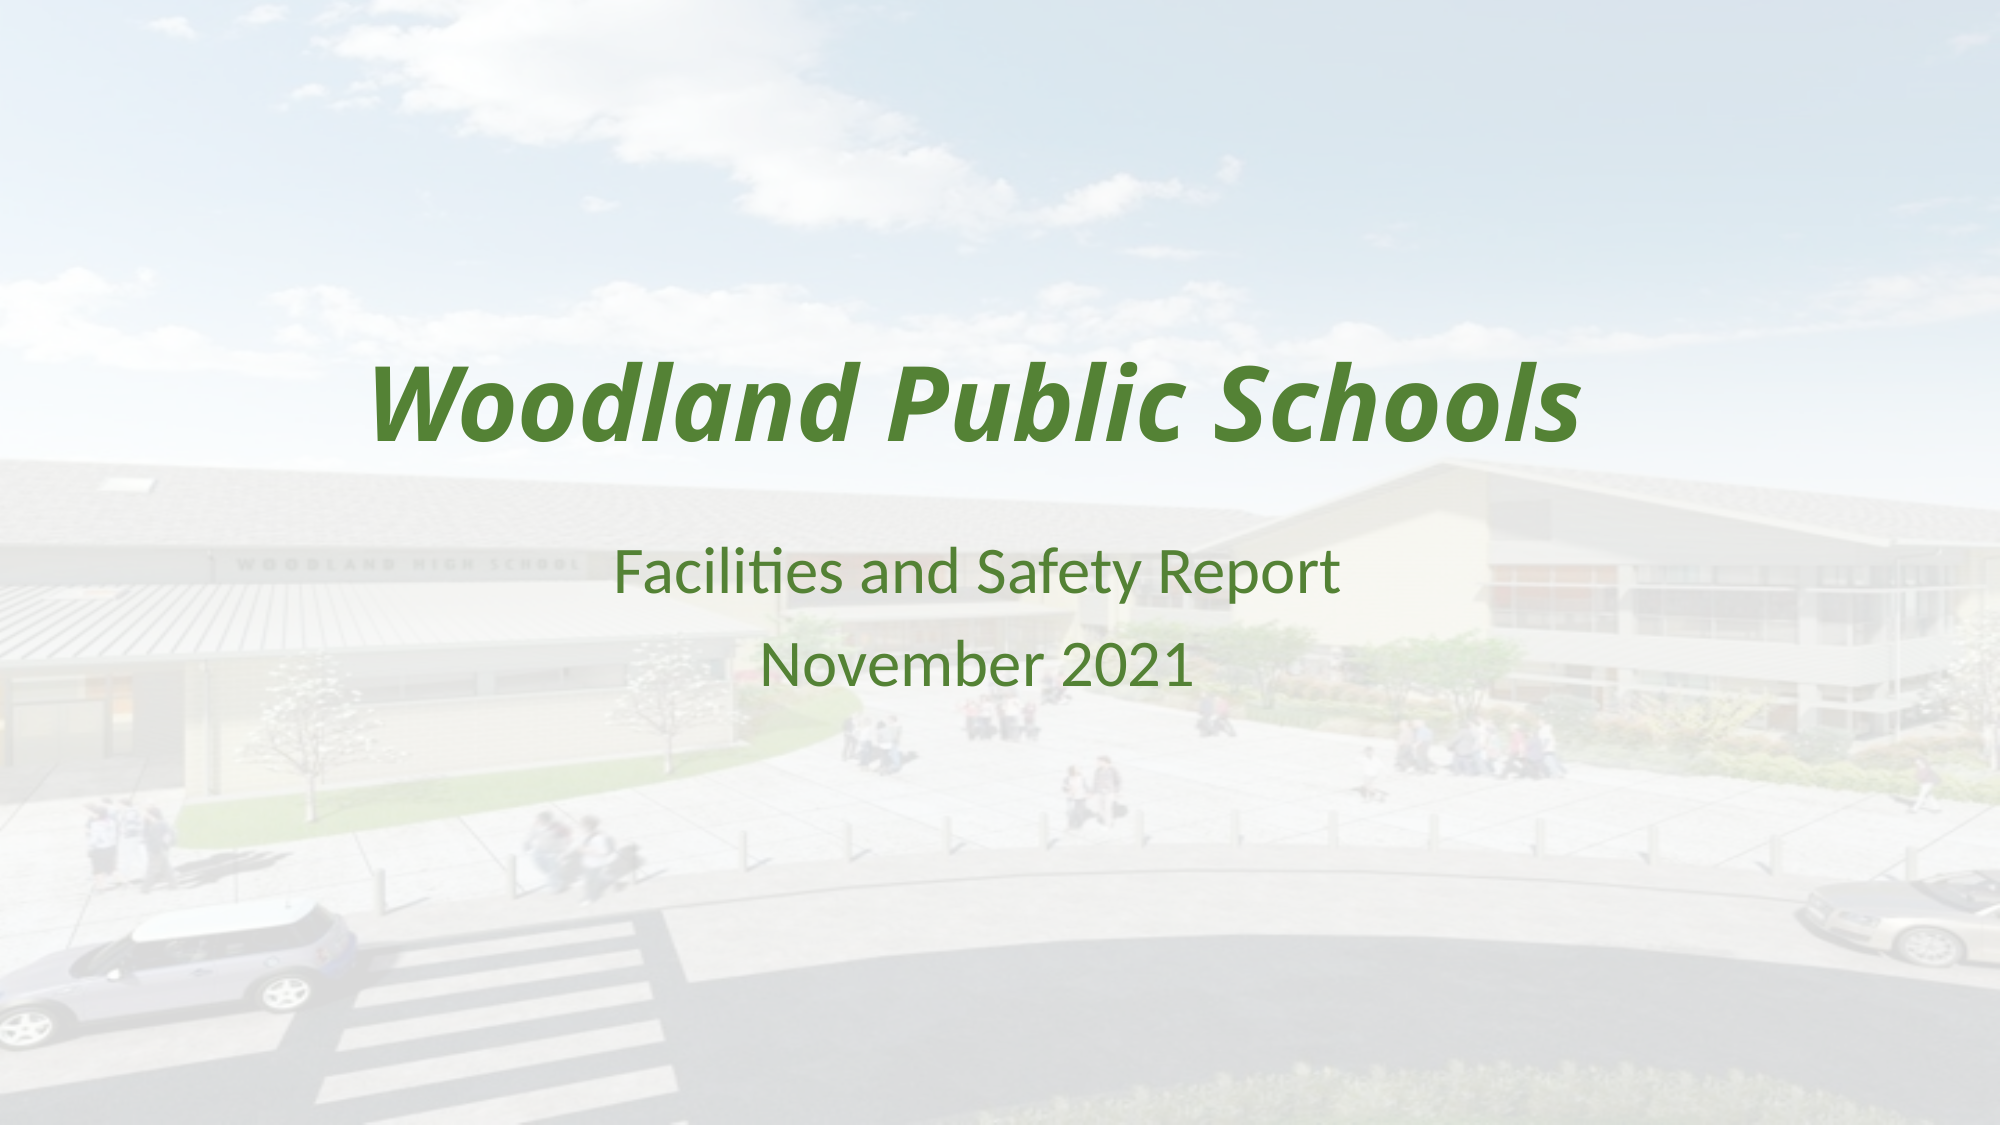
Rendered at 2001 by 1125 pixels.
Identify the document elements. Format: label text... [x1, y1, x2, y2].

title Woodland Public Schools [200, 80, 1750, 472]
subtitle Facilities and Safety Report November 2021 [227, 528, 1728, 781]
